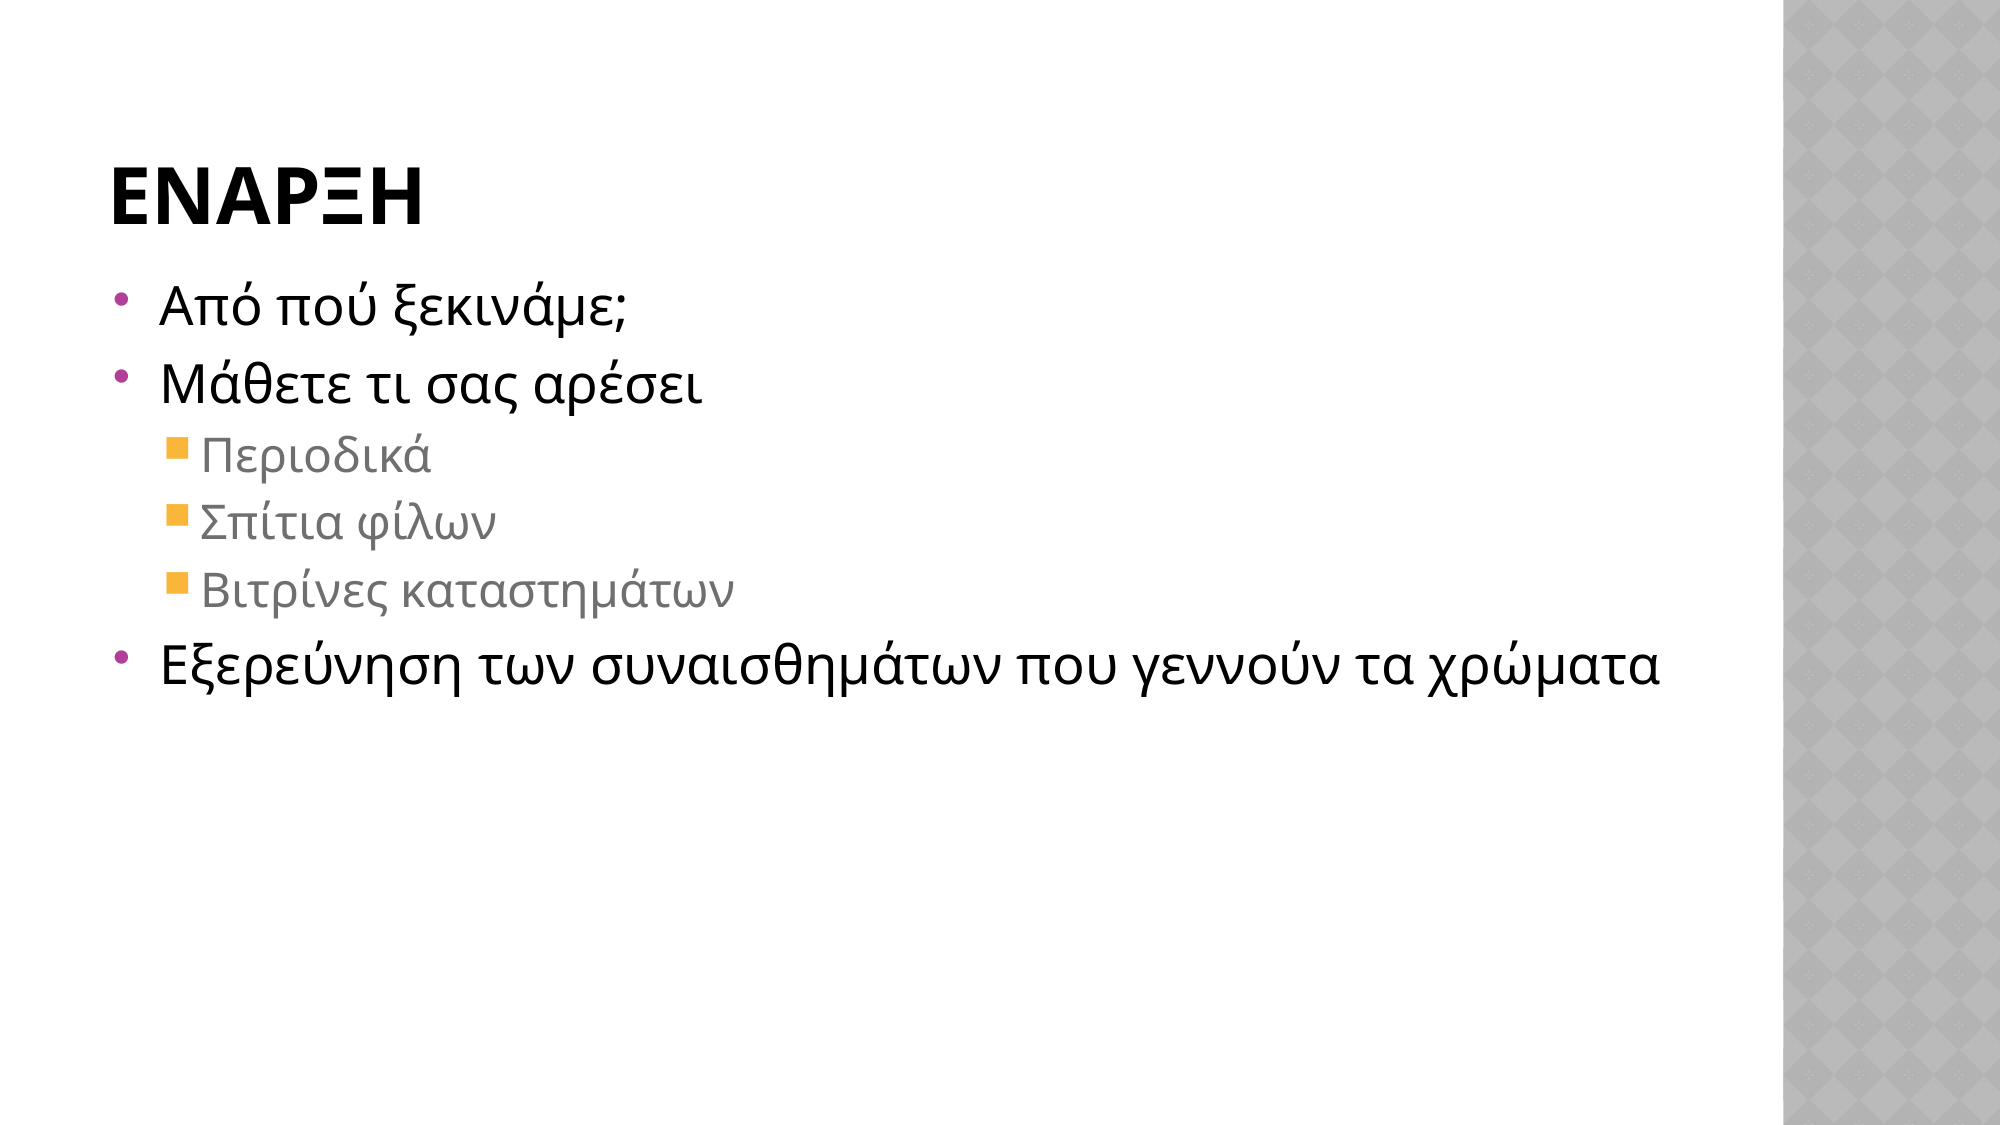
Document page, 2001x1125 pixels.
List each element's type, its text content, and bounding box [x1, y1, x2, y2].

title ΕΝΑΡΞΗ [99, 52, 1684, 240]
list Από πού ξεκινάμε; Μάθετε τι σας αρέσει Περιοδικά Σπίτια φίλων Βιτρίνες καταστημάτων Εξερεύνηση των συναισθημάτων που γεννούν τα χρώματα [99, 264, 1684, 1059]
